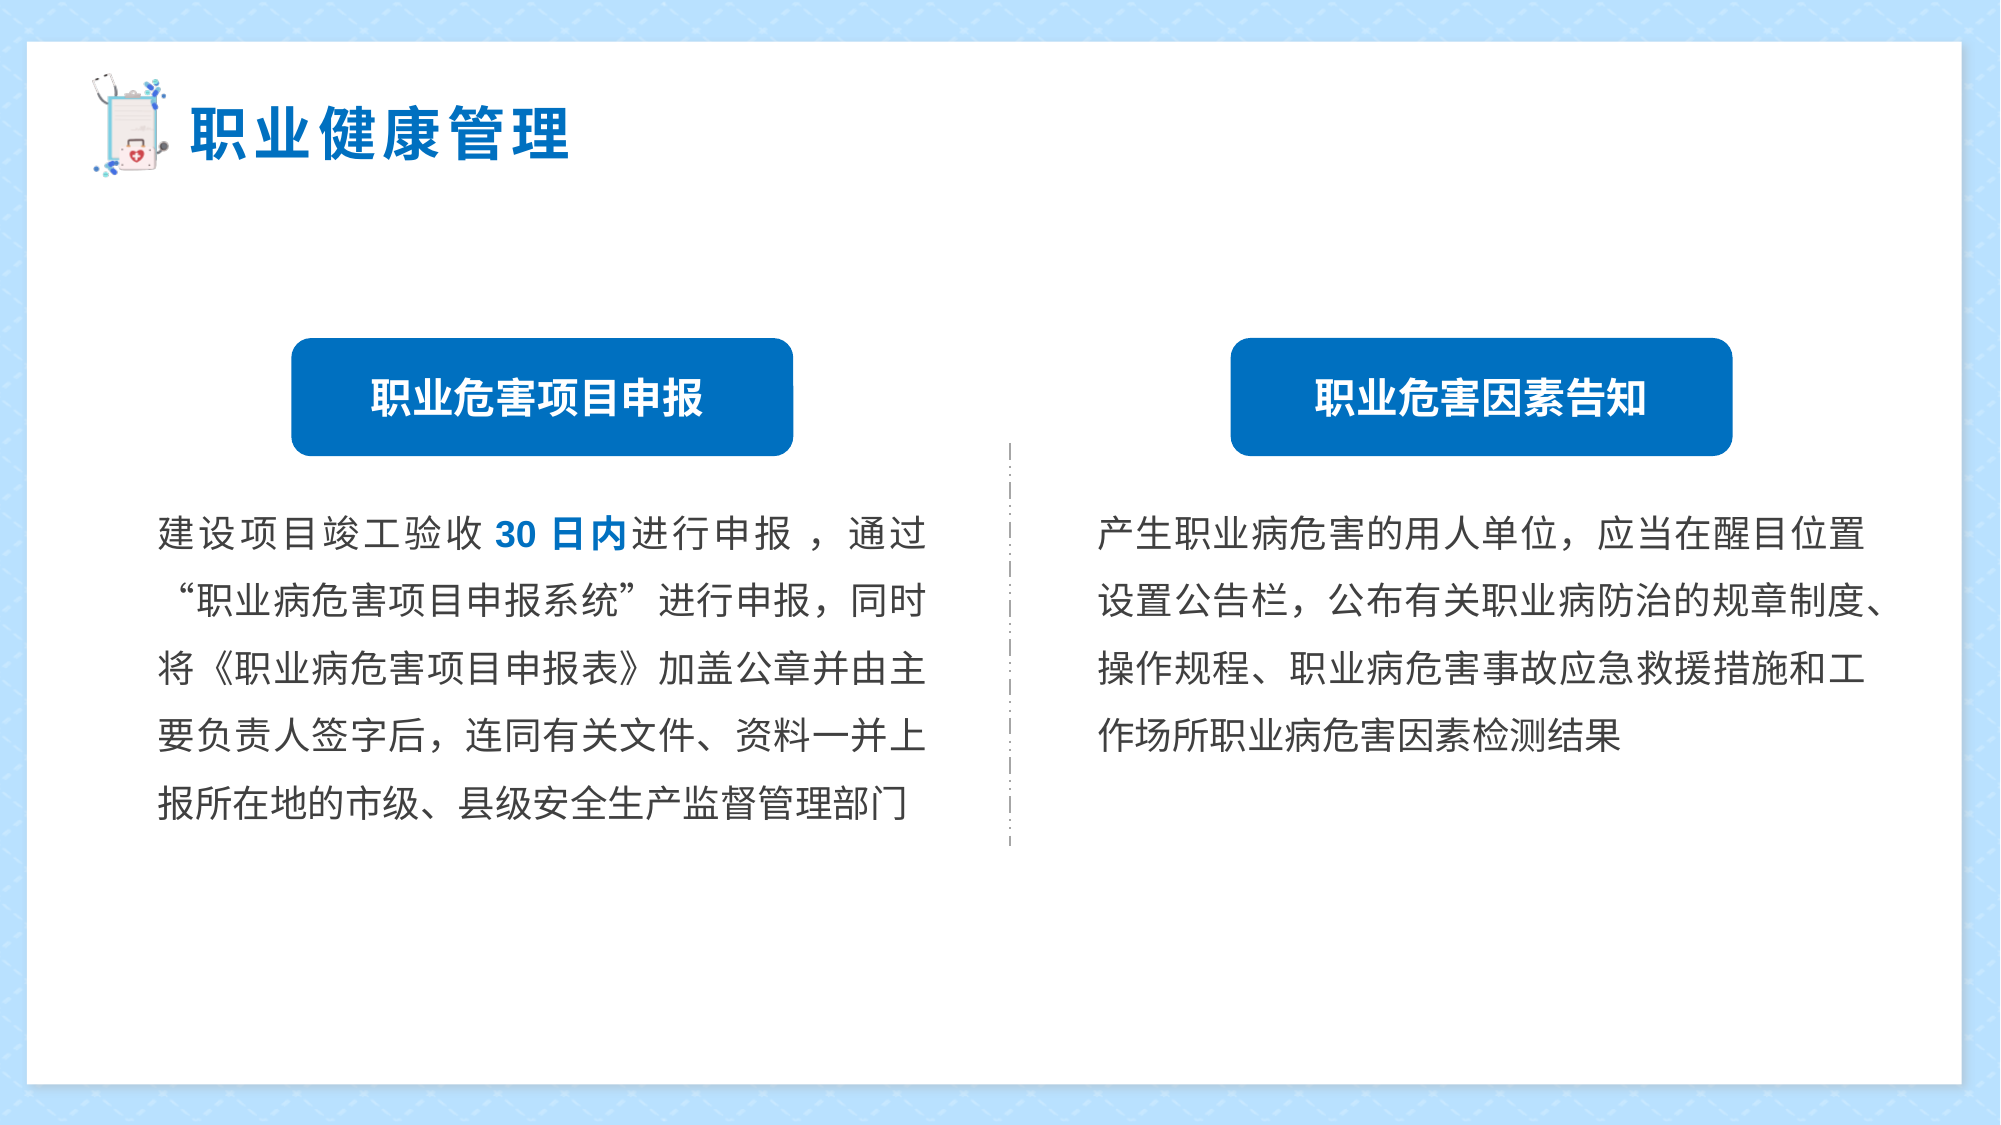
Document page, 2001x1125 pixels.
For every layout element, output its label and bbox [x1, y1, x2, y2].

picture [0, 0, 2000, 1125]
text_box [66, 66, 658, 194]
text_box [143, 338, 942, 836]
text_box [1082, 337, 1881, 768]
